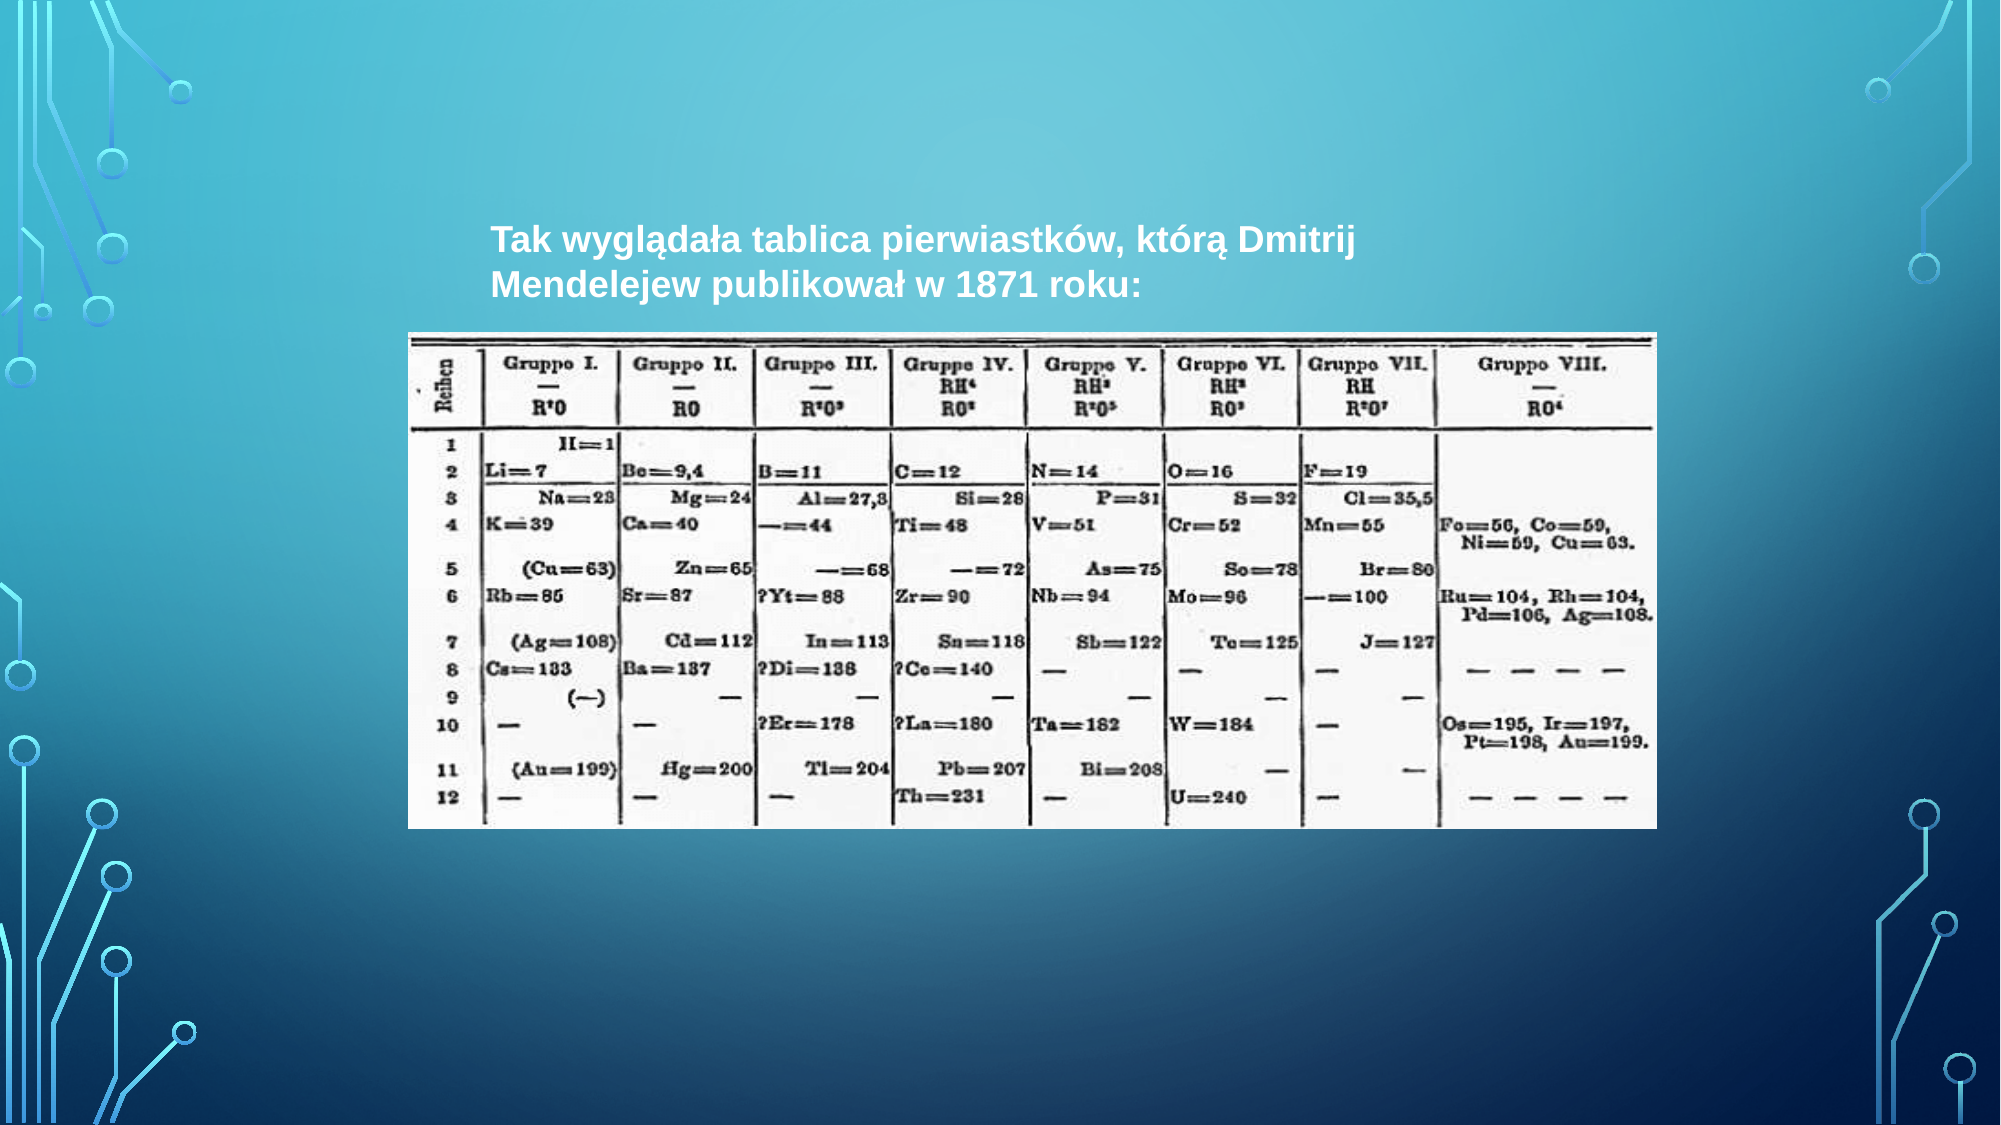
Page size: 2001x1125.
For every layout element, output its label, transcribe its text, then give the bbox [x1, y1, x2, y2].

text_box Tak wyglądała tablica pierwiastków, którą Dmitrij Mendelejew publikował w 1871 roku: [475, 207, 1463, 312]
picture [408, 332, 1658, 830]
